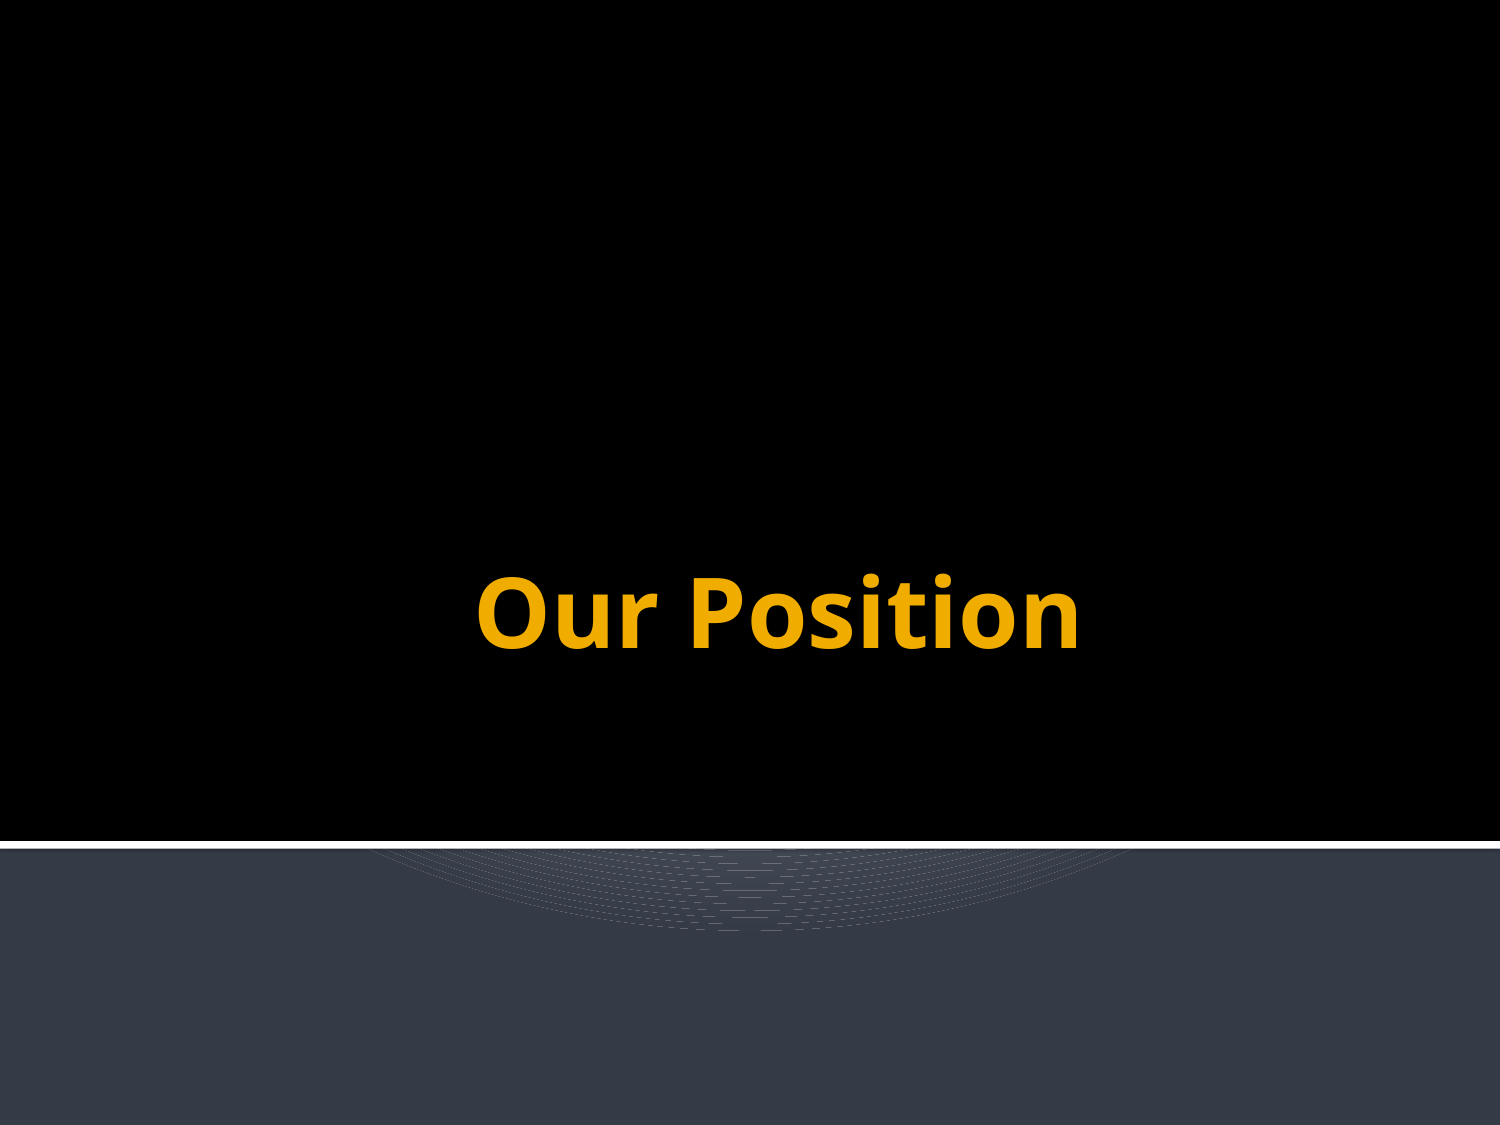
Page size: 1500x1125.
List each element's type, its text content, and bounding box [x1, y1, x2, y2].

title Our Position [112, 550, 1438, 825]
